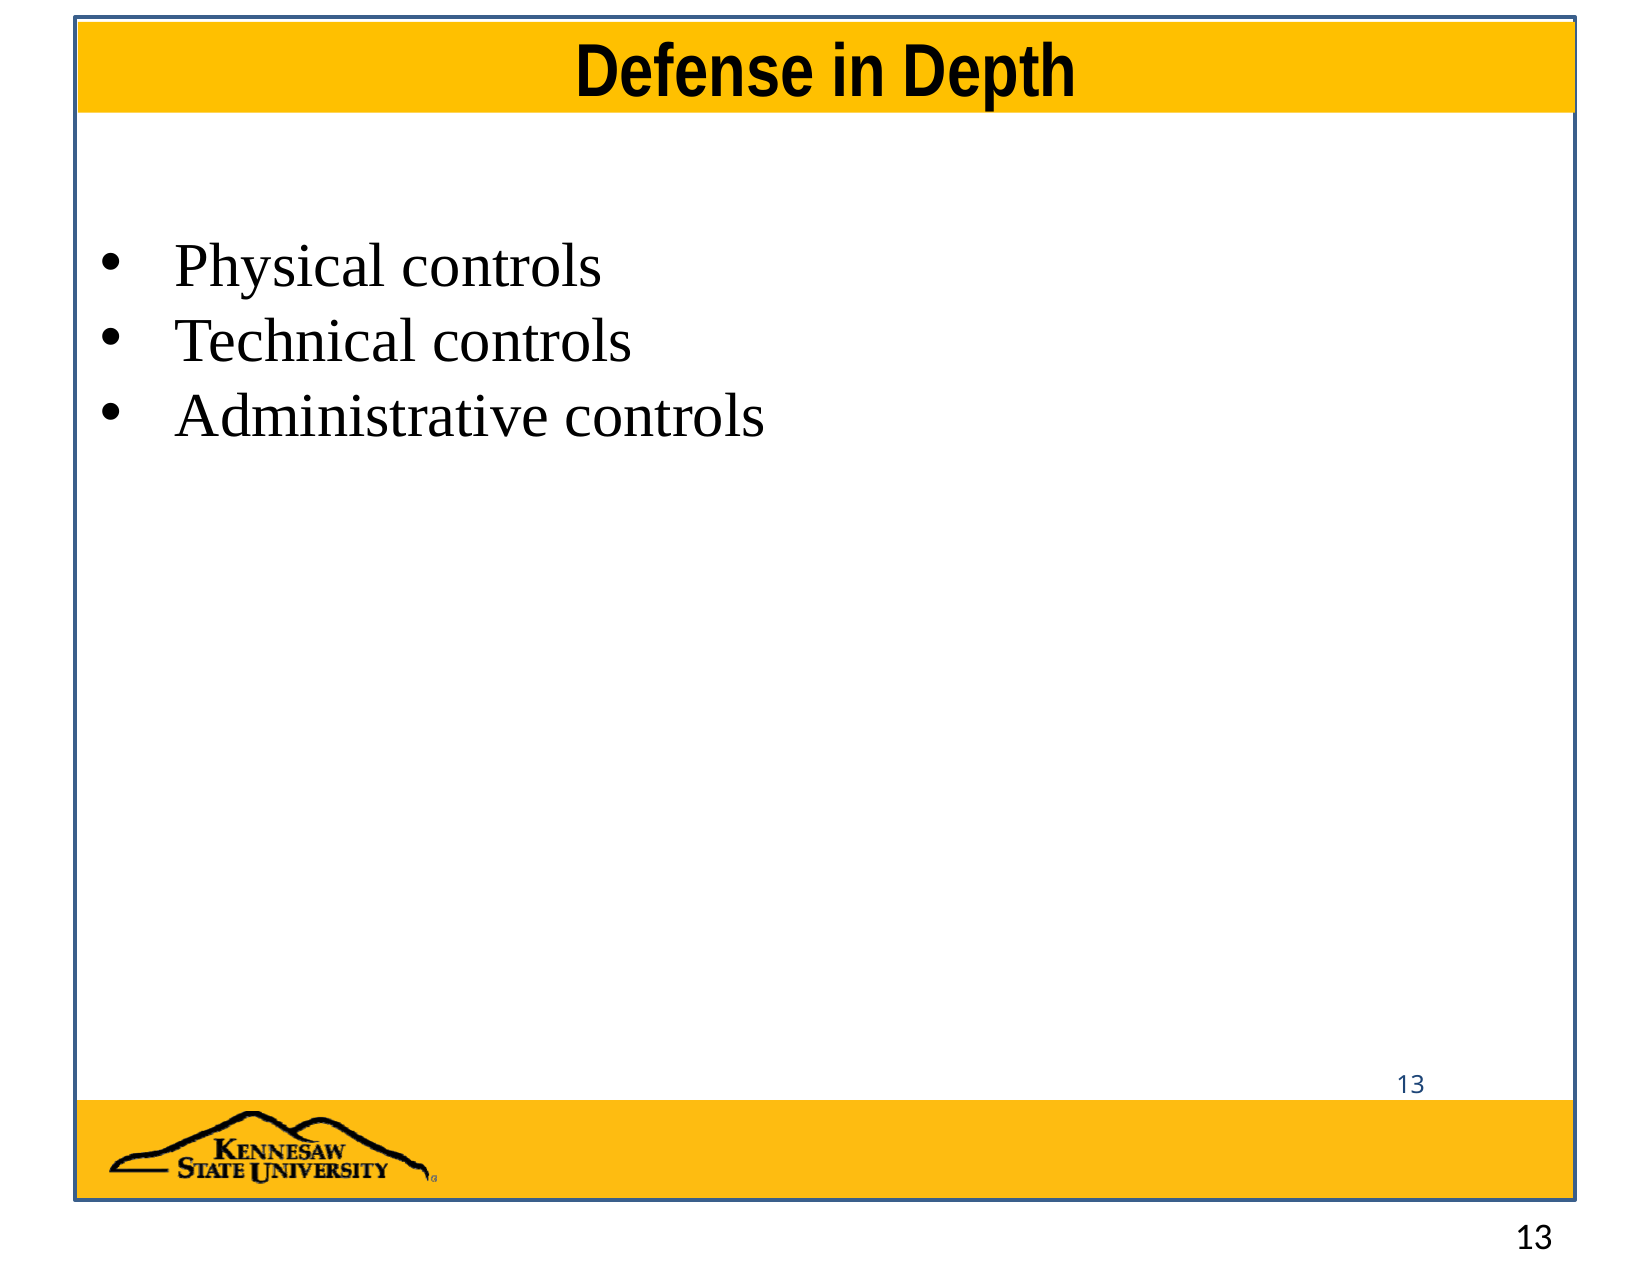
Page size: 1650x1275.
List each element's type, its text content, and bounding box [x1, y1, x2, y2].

picture [108, 1111, 437, 1184]
slide_number 13 [1299, 1042, 1425, 1103]
list Physical controls Technical controls Administrative controls [99, 223, 1550, 451]
title Defense in Depth [77, 21, 1575, 113]
